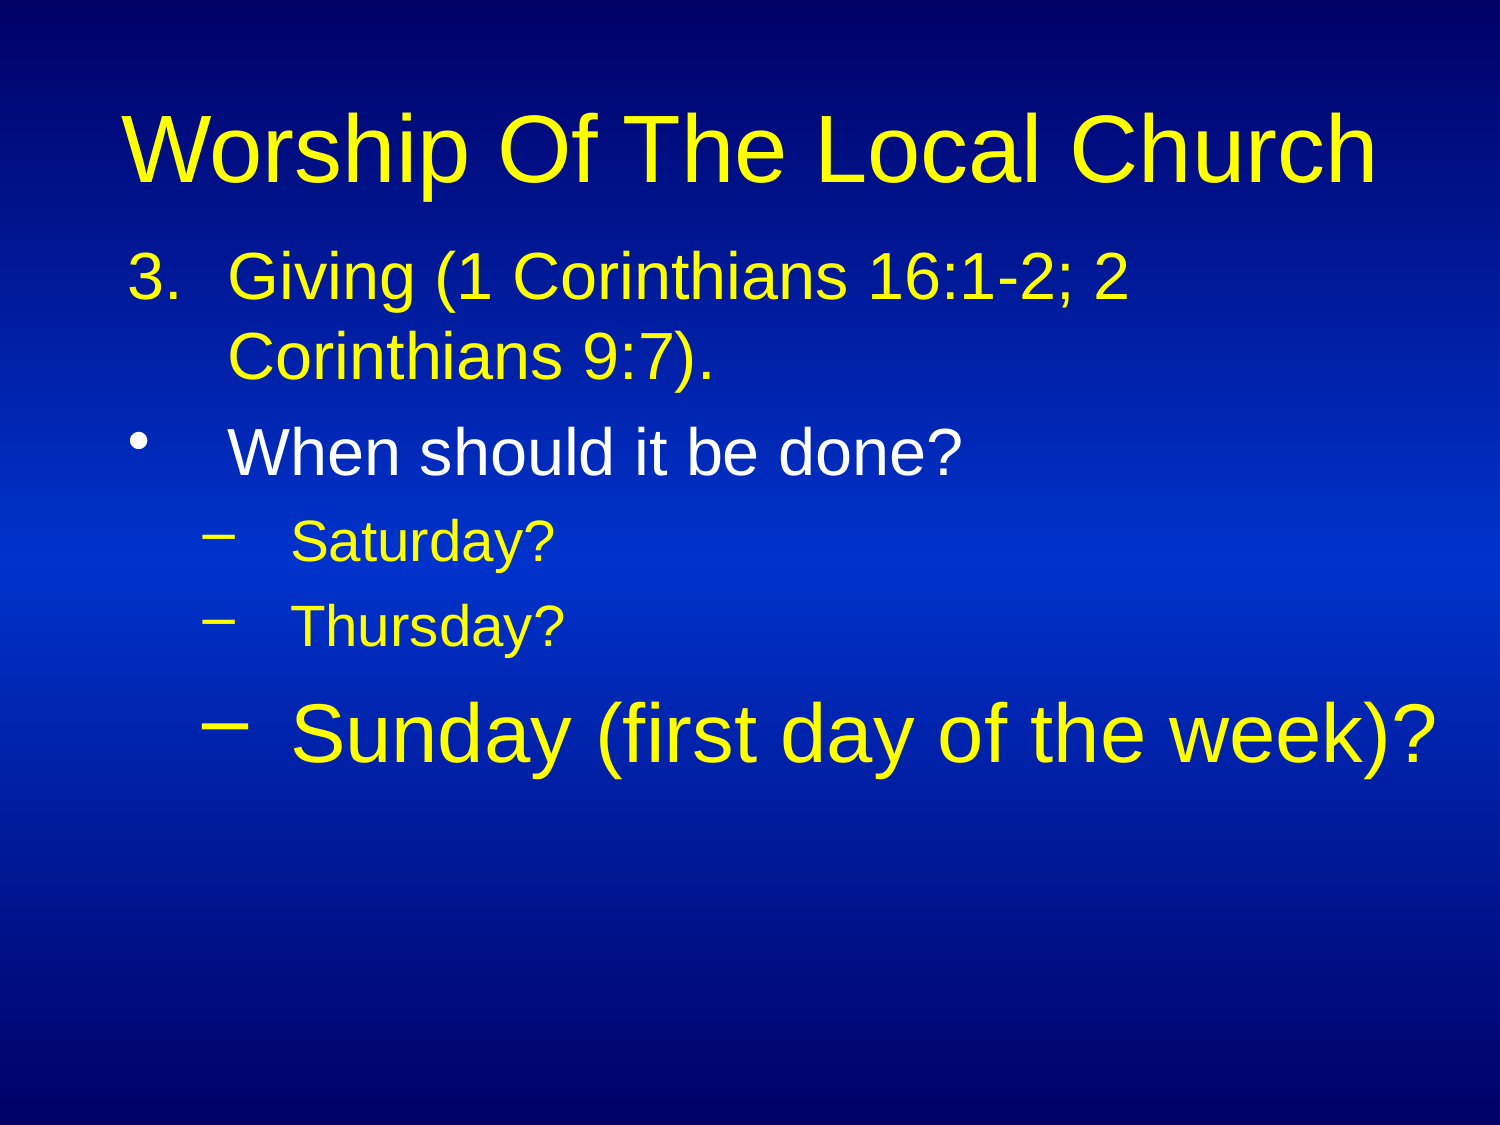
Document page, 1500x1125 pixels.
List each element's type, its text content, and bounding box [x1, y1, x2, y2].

title Worship Of The Local Church [37, 50, 1463, 238]
list Giving (1 Corinthians 16:1-2; 2 Corinthians 9:7). When should it be done? Saturday? Thursday? Sunday (first day of the week)? [112, 224, 1463, 1125]
